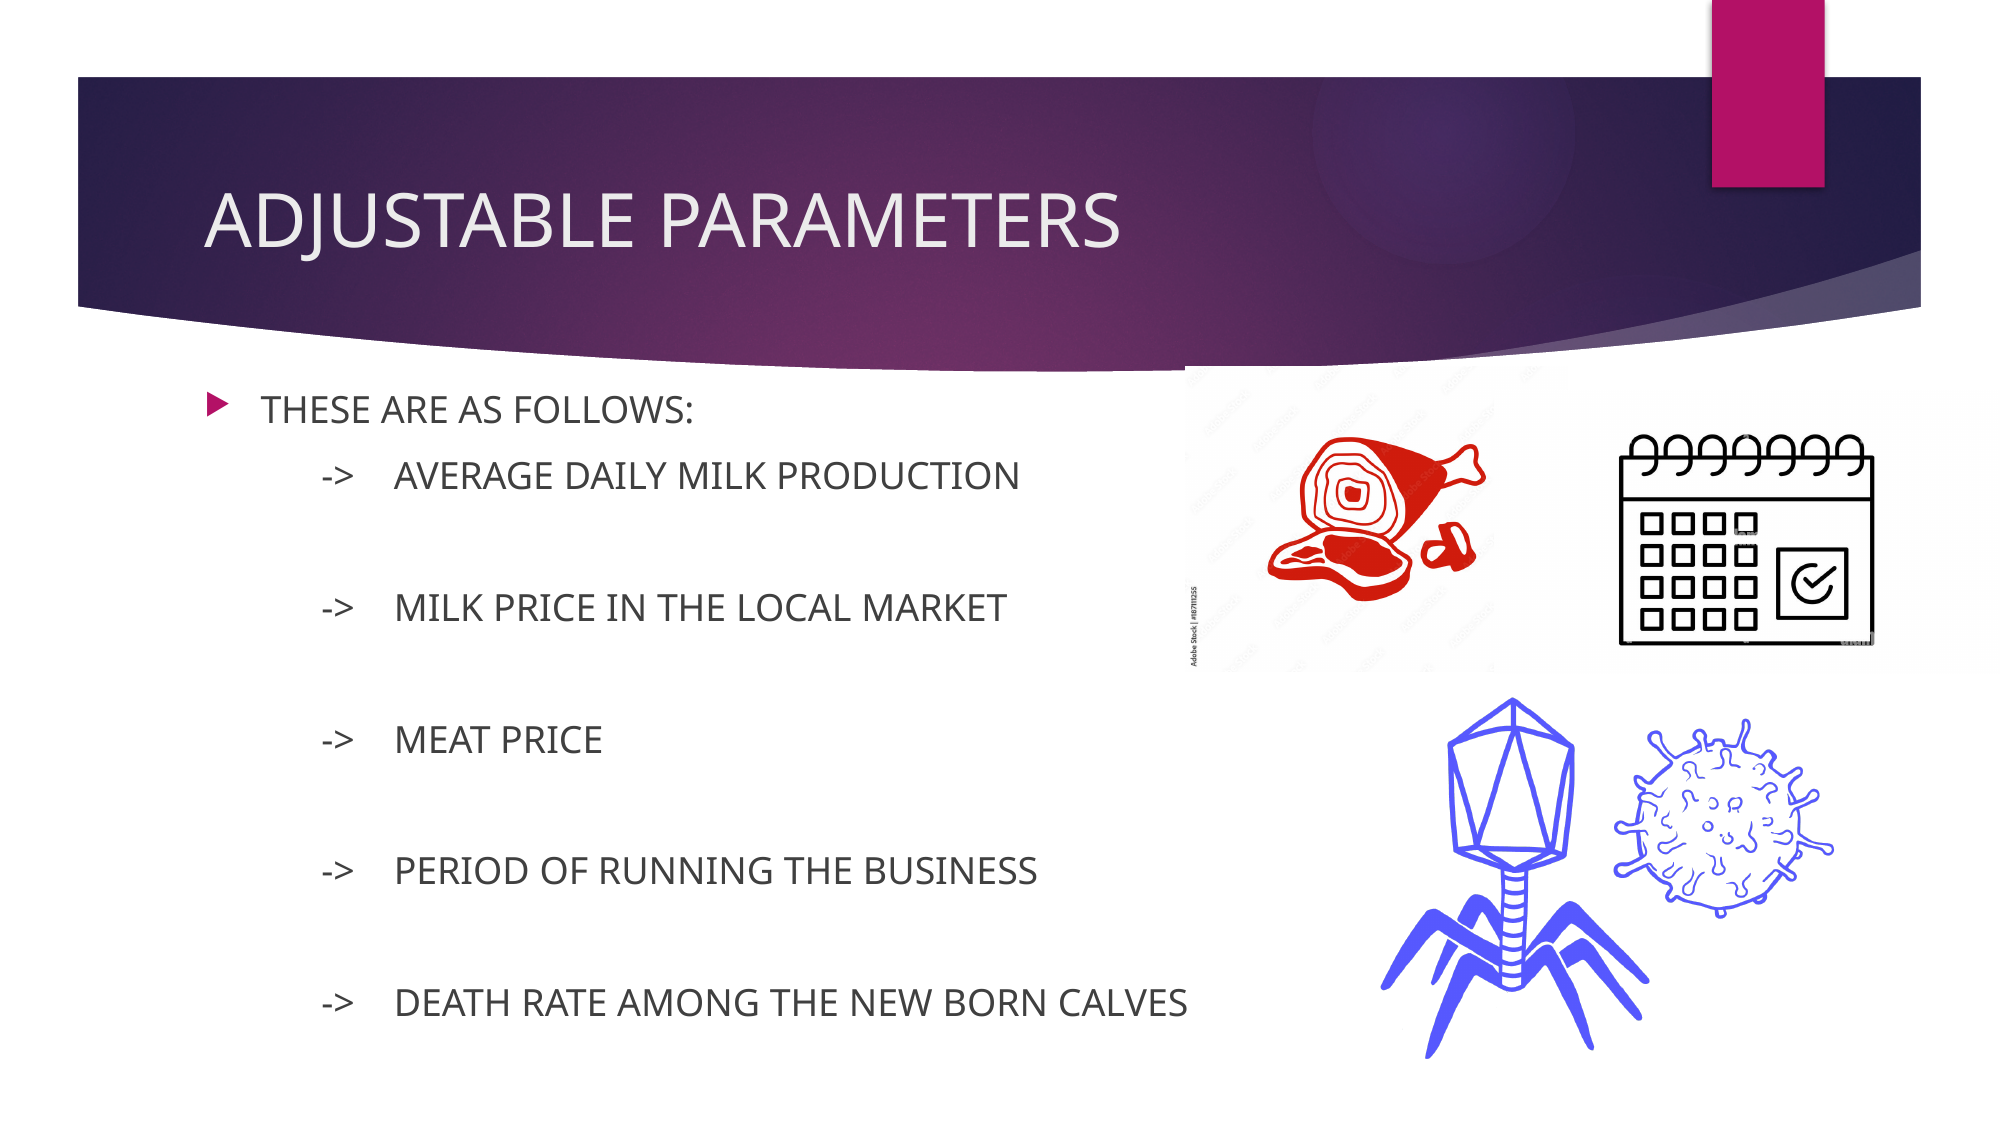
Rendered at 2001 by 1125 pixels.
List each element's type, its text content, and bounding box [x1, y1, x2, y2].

picture [1185, 366, 2000, 674]
list THESE ARE AS FOLLOWS: -> AVERAGE DAILY MILK PRODUCTION -> MILK PRICE IN THE LOCAL MARKET -> MEAT PRICE -> PERIOD OF RUNNING THE BUSINESS -> DEATH RATE AMONG THE NEW BORN CALVES [189, 378, 1516, 1125]
picture [1376, 695, 1837, 1063]
title ADJUSTABLE PARAMETERS [189, 159, 1627, 276]
